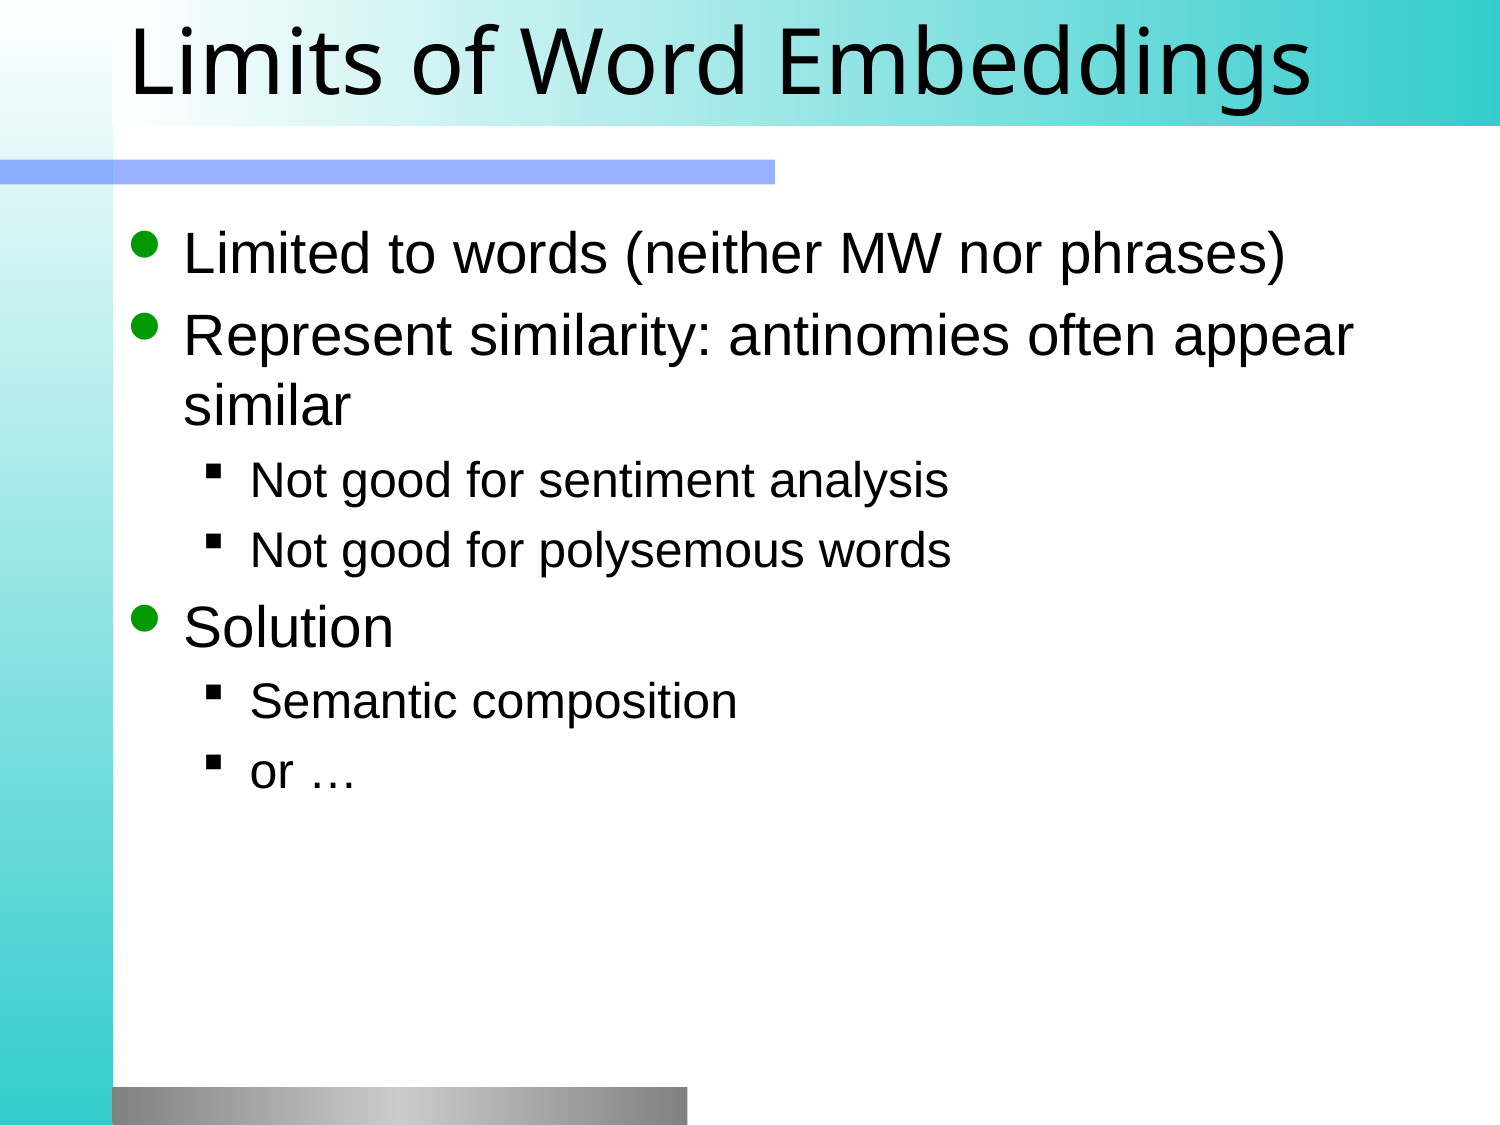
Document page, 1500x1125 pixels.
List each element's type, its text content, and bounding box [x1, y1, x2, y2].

title Limits of Word Embeddings [112, 0, 1500, 121]
list Limited to words (neither MW nor phrases) Represent similarity: antinomies often appear similar Not good for sentiment analysis Not good for polysemous words Solution Semantic composition or … [112, 207, 1388, 1073]
